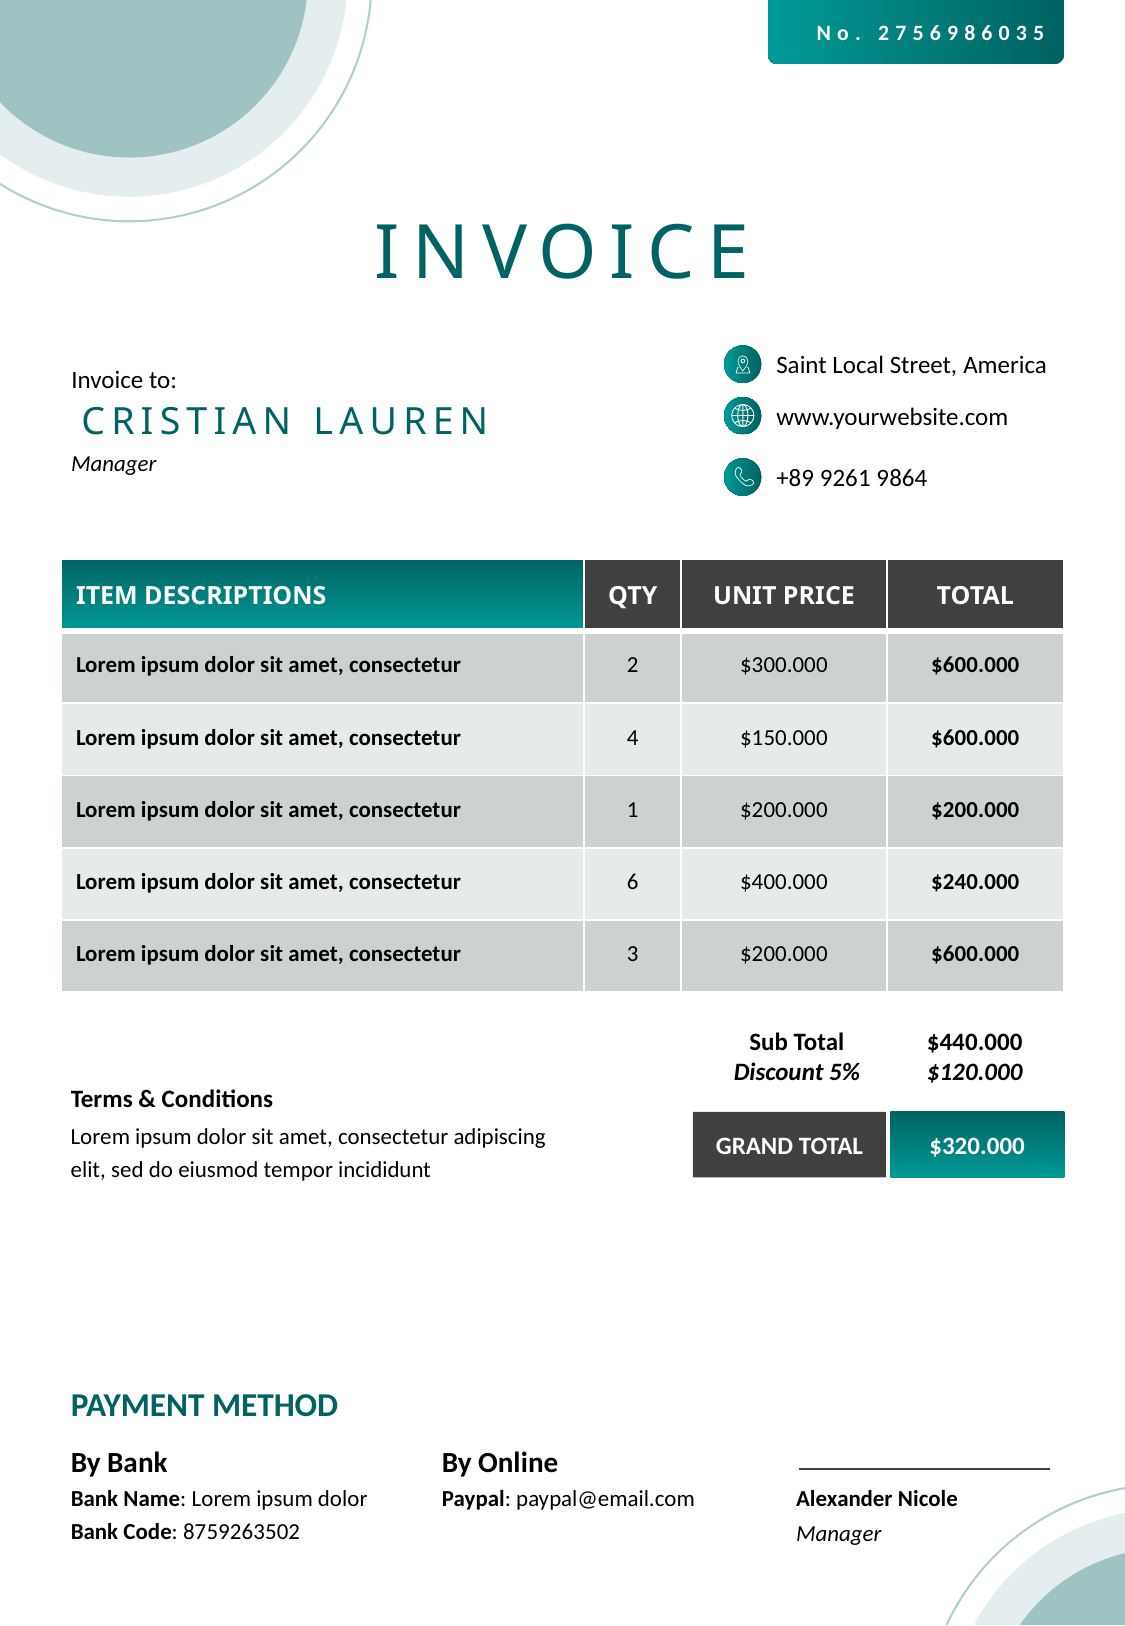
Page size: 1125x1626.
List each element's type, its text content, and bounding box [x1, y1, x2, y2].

table_cell $200.000 [682, 921, 886, 991]
text_box [692, 1167, 887, 1178]
table_cell $200.000 [888, 776, 1063, 847]
table_cell 2 [585, 634, 680, 702]
table_header UNIT PRICE [682, 560, 886, 628]
text_box $320.000 [895, 1121, 1060, 1167]
text_box By Online [427, 1436, 768, 1486]
text_box GRAND TOTAL [689, 1121, 890, 1167]
table_cell $400.000 [682, 849, 886, 919]
text_box Terms & Conditions [55, 1075, 397, 1120]
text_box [724, 392, 1125, 439]
table_cell $600.000 [888, 704, 1063, 775]
text_box Manager [781, 1511, 924, 1554]
table_cell $240.000 [888, 849, 1063, 919]
text_box PAYMENT METHOD [55, 1375, 397, 1431]
table_cell $600.000 [888, 634, 1063, 702]
text_box [889, 1111, 1066, 1178]
table_header TOTAL [888, 560, 1063, 628]
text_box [724, 341, 1125, 387]
text_box Bank Name: Lorem ipsum dolor [55, 1476, 397, 1508]
text_box $440.000 $120.000 [893, 1017, 1057, 1093]
text_box [766, 0, 1066, 66]
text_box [0, 0, 372, 222]
table_header QTY [585, 560, 680, 628]
text_box No. 2756986035 [801, 11, 1060, 53]
text_box +89 9261 9864 [761, 454, 1125, 499]
text_box Manager [56, 441, 172, 484]
text_box CRISTIAN LAUREN [66, 390, 504, 450]
table_cell Lorem ipsum dolor sit amet, consectetur [62, 634, 583, 702]
table_cell Lorem ipsum dolor sit amet, consectetur [62, 921, 583, 991]
text_box INVOICE [360, 196, 765, 302]
table_cell 1 [585, 776, 680, 847]
table_cell $600.000 [888, 921, 1063, 991]
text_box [924, 1484, 1125, 1625]
text_box Alexander Nicole [781, 1476, 1069, 1511]
table_cell Lorem ipsum dolor sit amet, consectetur [62, 849, 583, 919]
text_box Sub Total Discount 5% [715, 1017, 879, 1093]
table_cell Lorem ipsum dolor sit amet, consectetur [62, 704, 583, 775]
text_box Lorem ipsum dolor sit amet, consectetur adipiscing elit, sed do eiusmod tempor incididunt [55, 1108, 588, 1190]
table_cell $300.000 [682, 634, 886, 702]
text_box Bank Code: 8759263502 [55, 1508, 519, 1552]
text_box [692, 1111, 887, 1121]
table_header ITEM DESCRIPTIONS [62, 560, 583, 628]
table_cell $200.000 [682, 776, 886, 847]
table_cell $150.000 [682, 704, 886, 775]
text_box By Bank [55, 1436, 397, 1476]
table_cell 4 [585, 704, 680, 775]
table_cell 6 [585, 849, 680, 919]
table_cell Lorem ipsum dolor sit amet, consectetur [62, 776, 583, 847]
text_box [723, 457, 761, 497]
text_box Invoice to: [56, 356, 193, 402]
table_cell 3 [585, 921, 680, 991]
text_box Paypal: paypal@email.com [427, 1476, 715, 1519]
